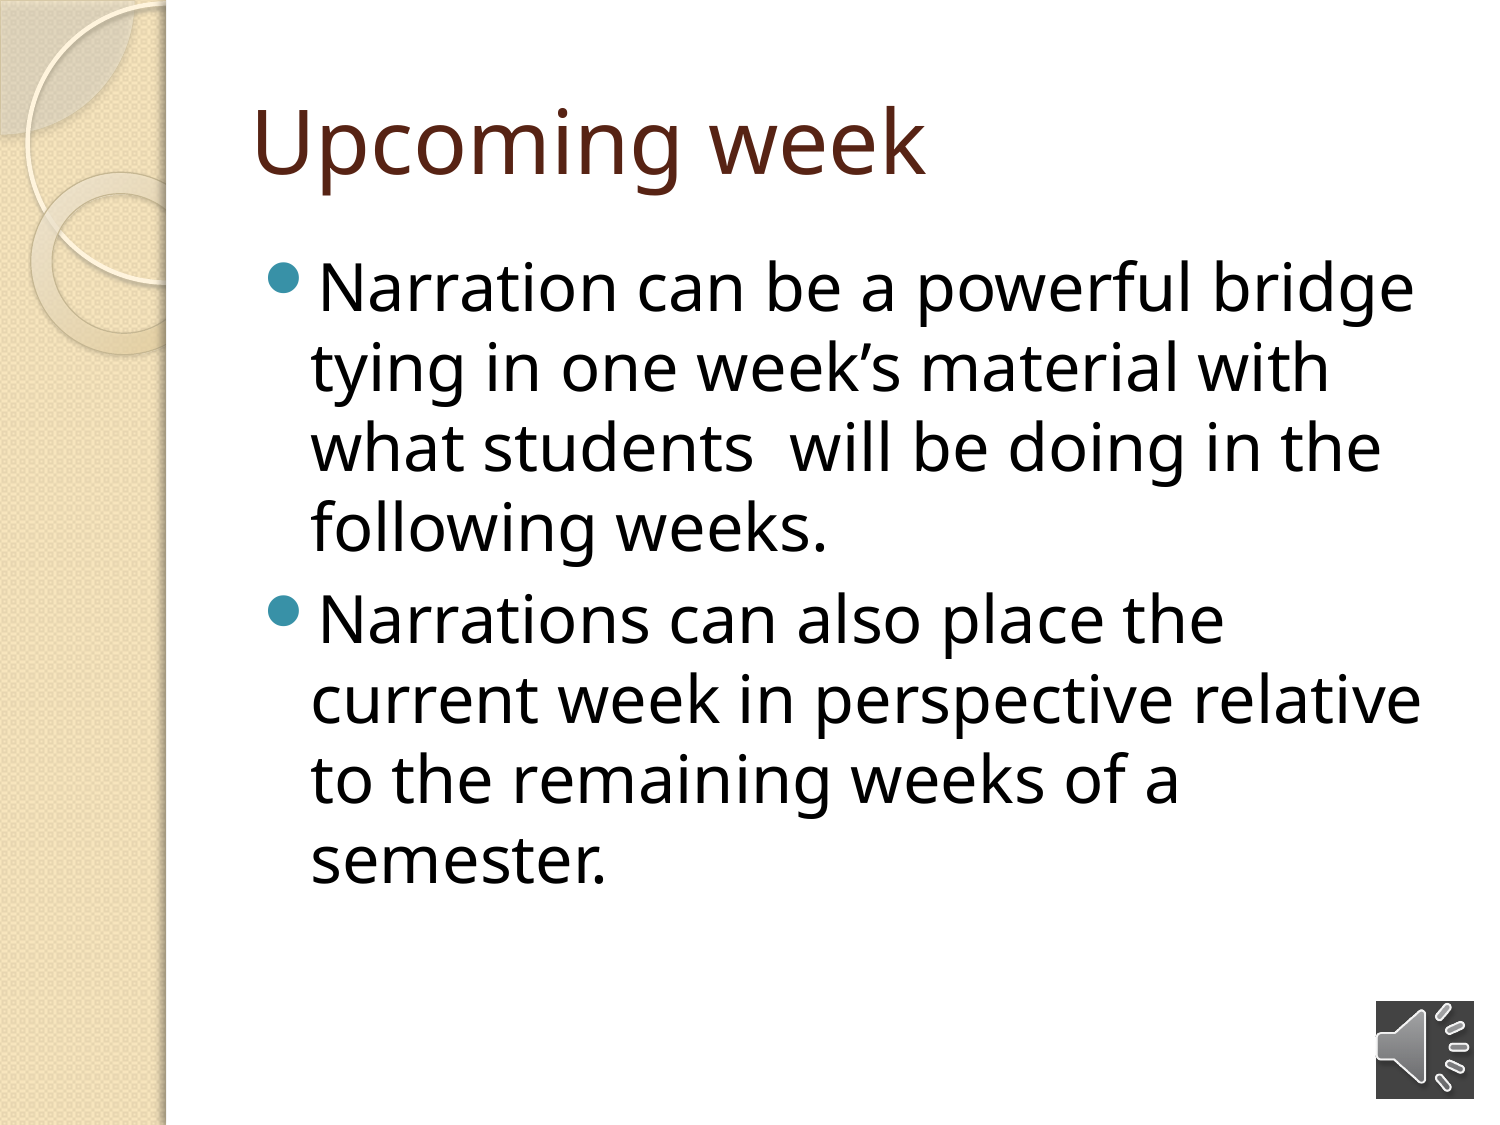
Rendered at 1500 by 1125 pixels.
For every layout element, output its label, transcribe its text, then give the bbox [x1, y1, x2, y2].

picture [1374, 999, 1476, 1101]
title Upcoming week [235, 45, 1466, 233]
list Narration can be a powerful bridge tying in one week’s material with what students will be doing in the following weeks. Narrations can also place the current week in perspective relative to the remaining weeks of a semester. [235, 237, 1466, 1025]
